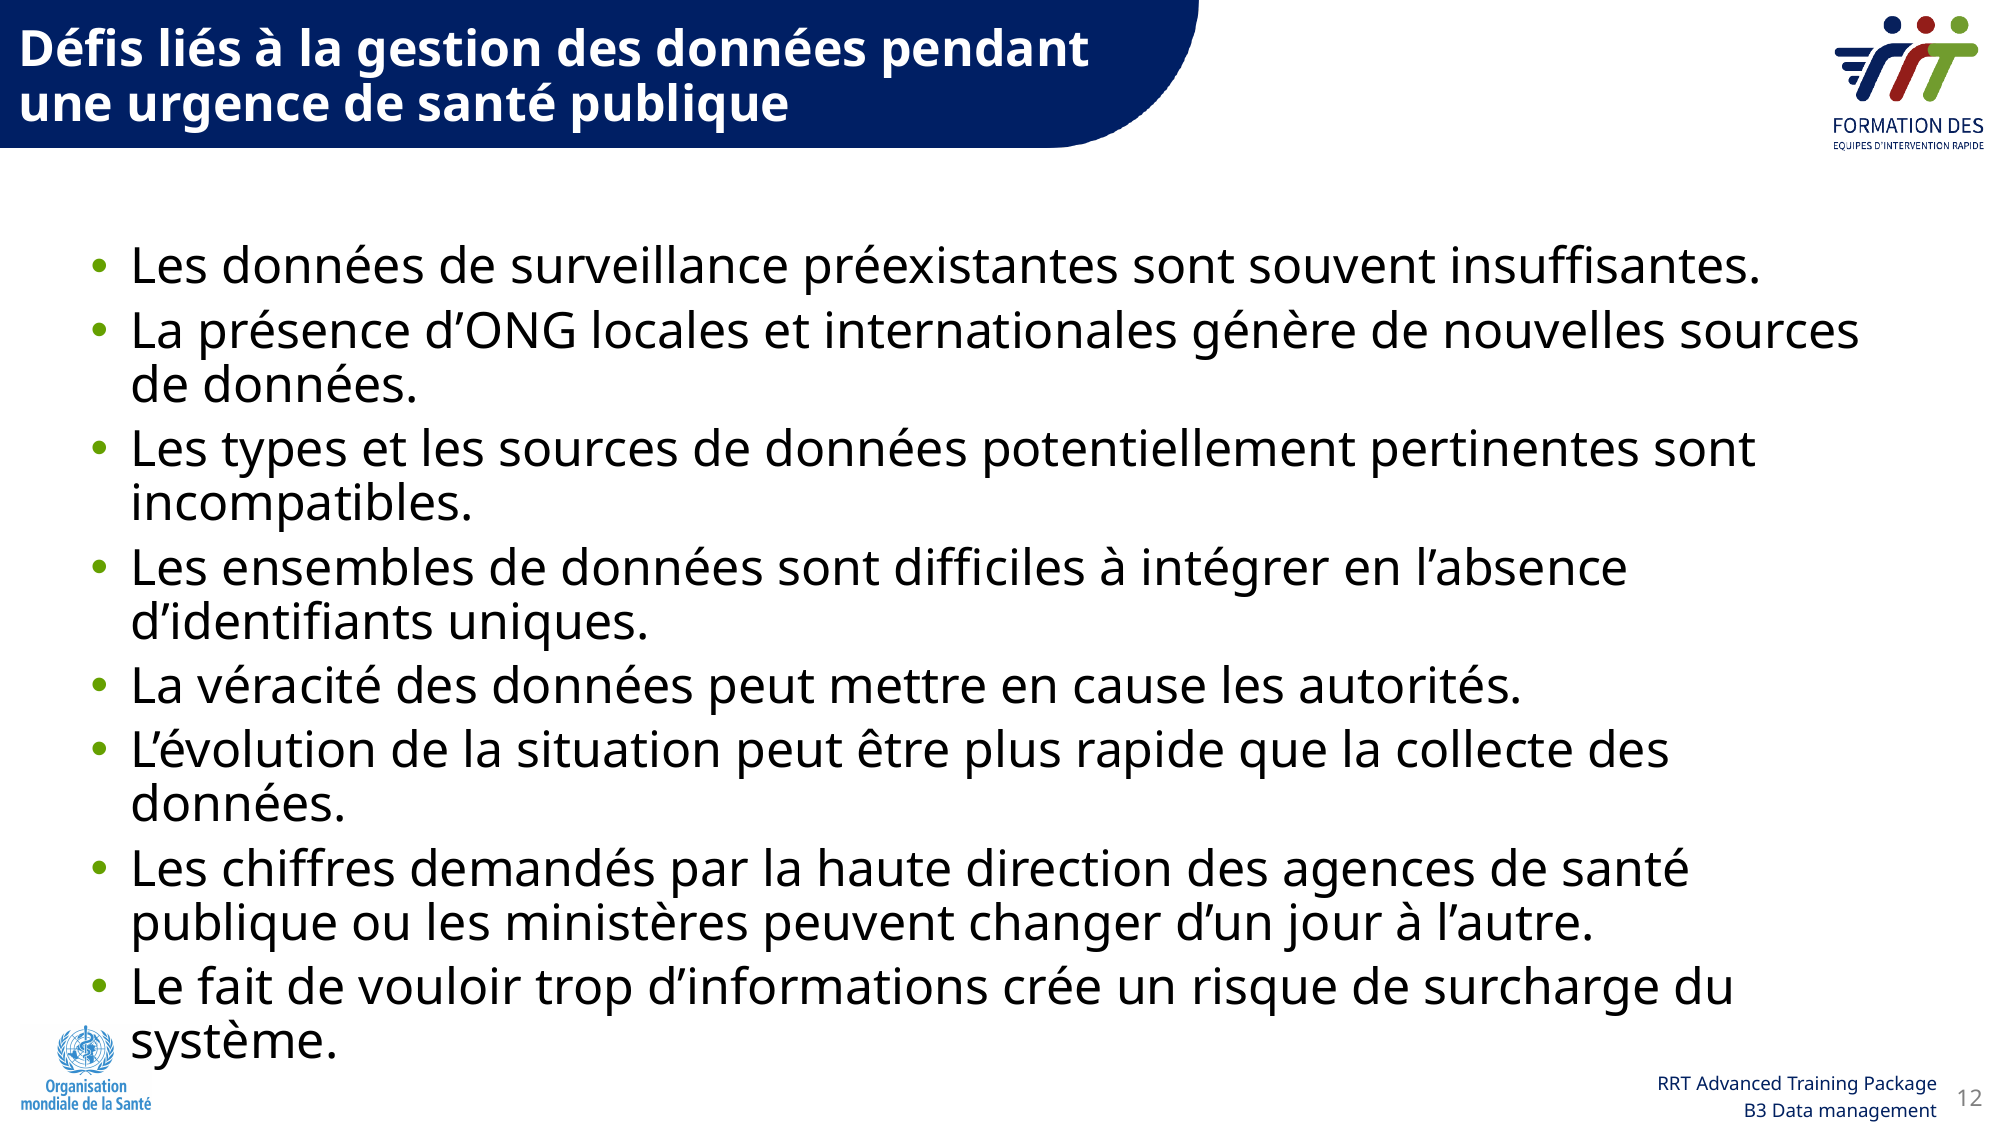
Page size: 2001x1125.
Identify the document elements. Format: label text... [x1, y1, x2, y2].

picture [20, 1024, 152, 1111]
text_box Les données de surveillance préexistantes sont souvent insuffisantes. La présence d’ONG locales et internationales génère de nouvelles sources de données. Les types et les sources de données potentiellement pertinentes sont incompatibles. Les ensembles de données sont difficiles à intégrer en l’absence d’identifiants uniques. La véracité des données peut mettre en cause les autorités. L’évolution de la situation peut être plus rapide que la collecte des données. Les chiffres demandés par la haute direction des agences de santé publique ou les ministères peuvent changer d’un jour à l’autre. Le fait de vouloir trop d’informations crée un risque de surcharge du système. [75, 233, 1888, 1031]
title Défis liés à la gestion des données pendant une urgence de santé publique [10, 14, 1205, 175]
picture [1833, 15, 1984, 151]
picture [0, 0, 1199, 148]
